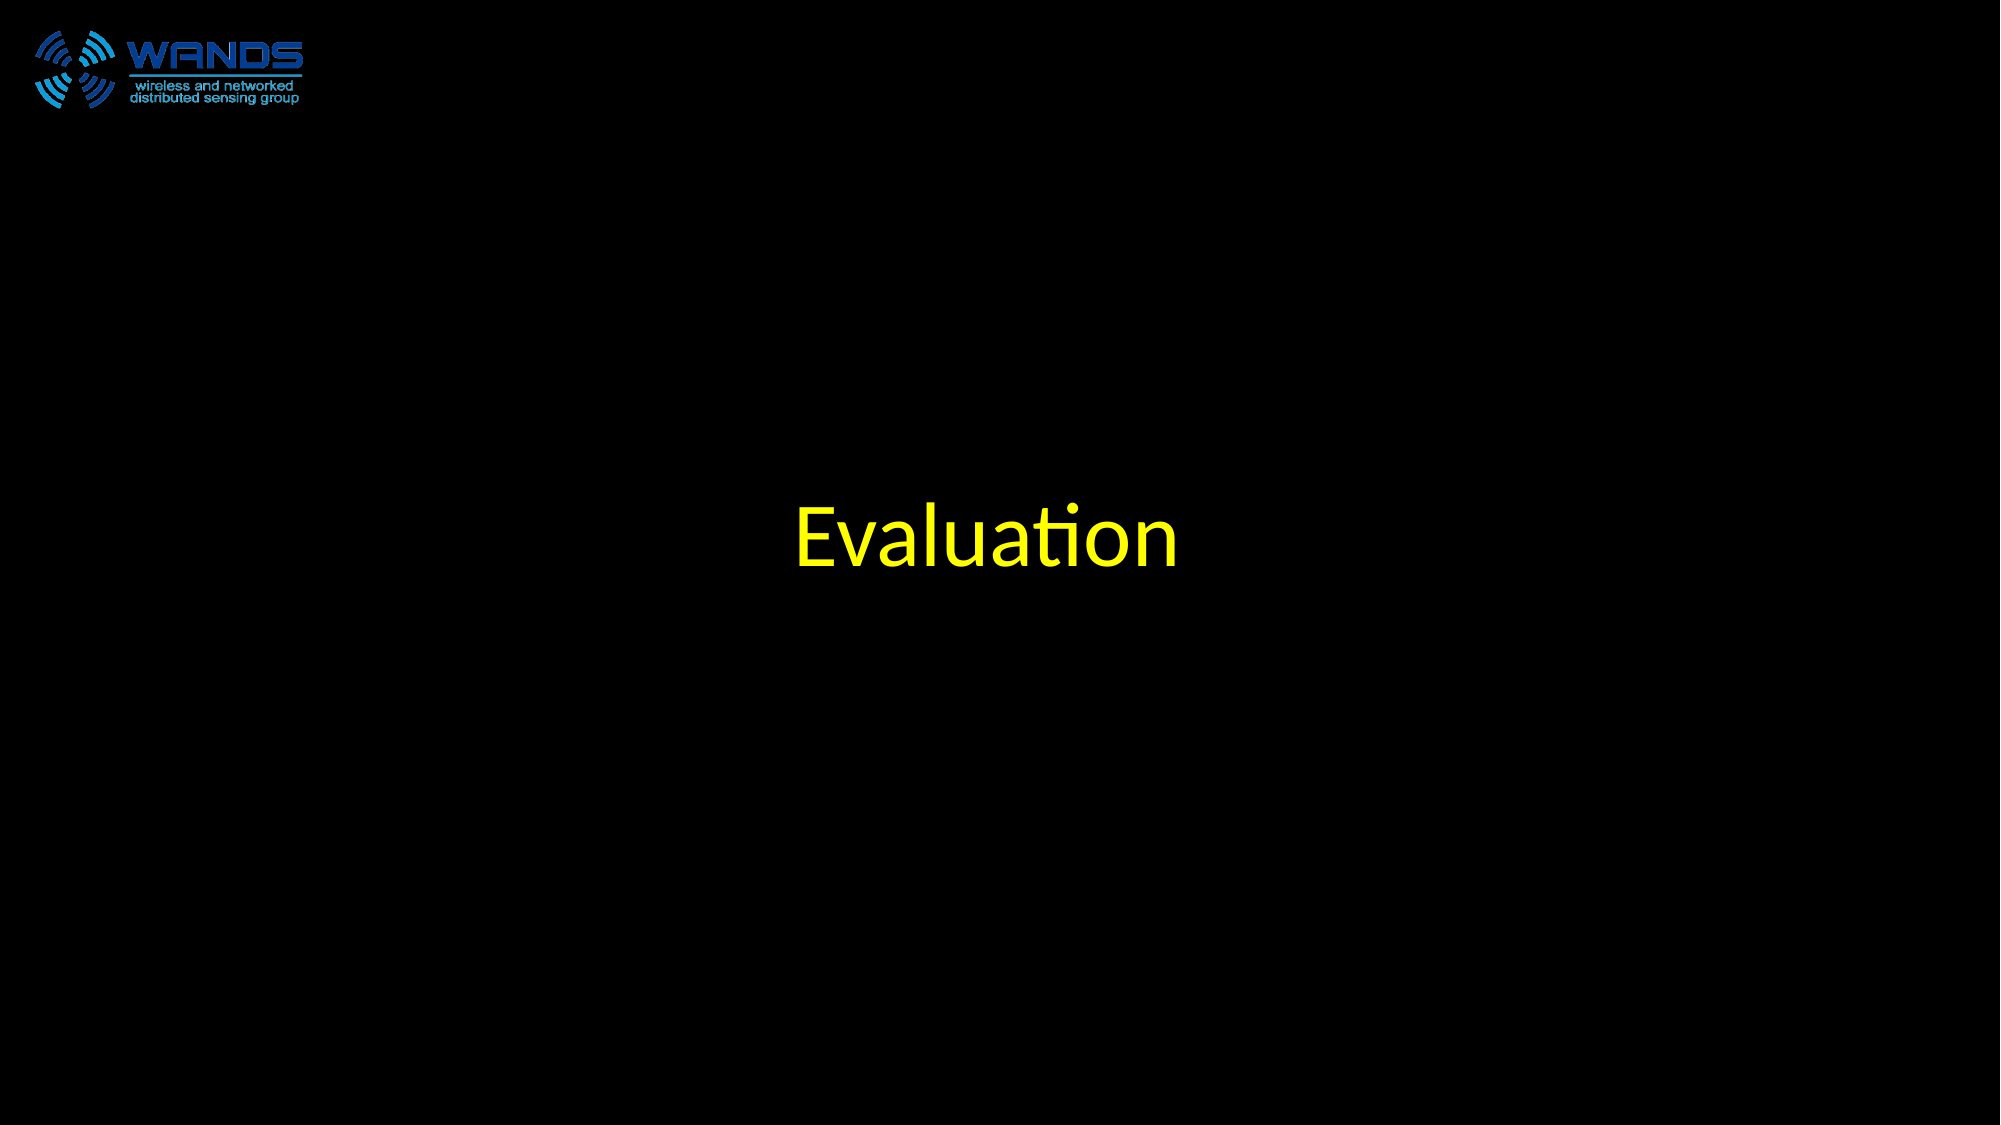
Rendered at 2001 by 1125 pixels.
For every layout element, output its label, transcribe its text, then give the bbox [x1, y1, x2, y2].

picture [35, 28, 303, 109]
title Evaluation [124, 428, 1850, 646]
